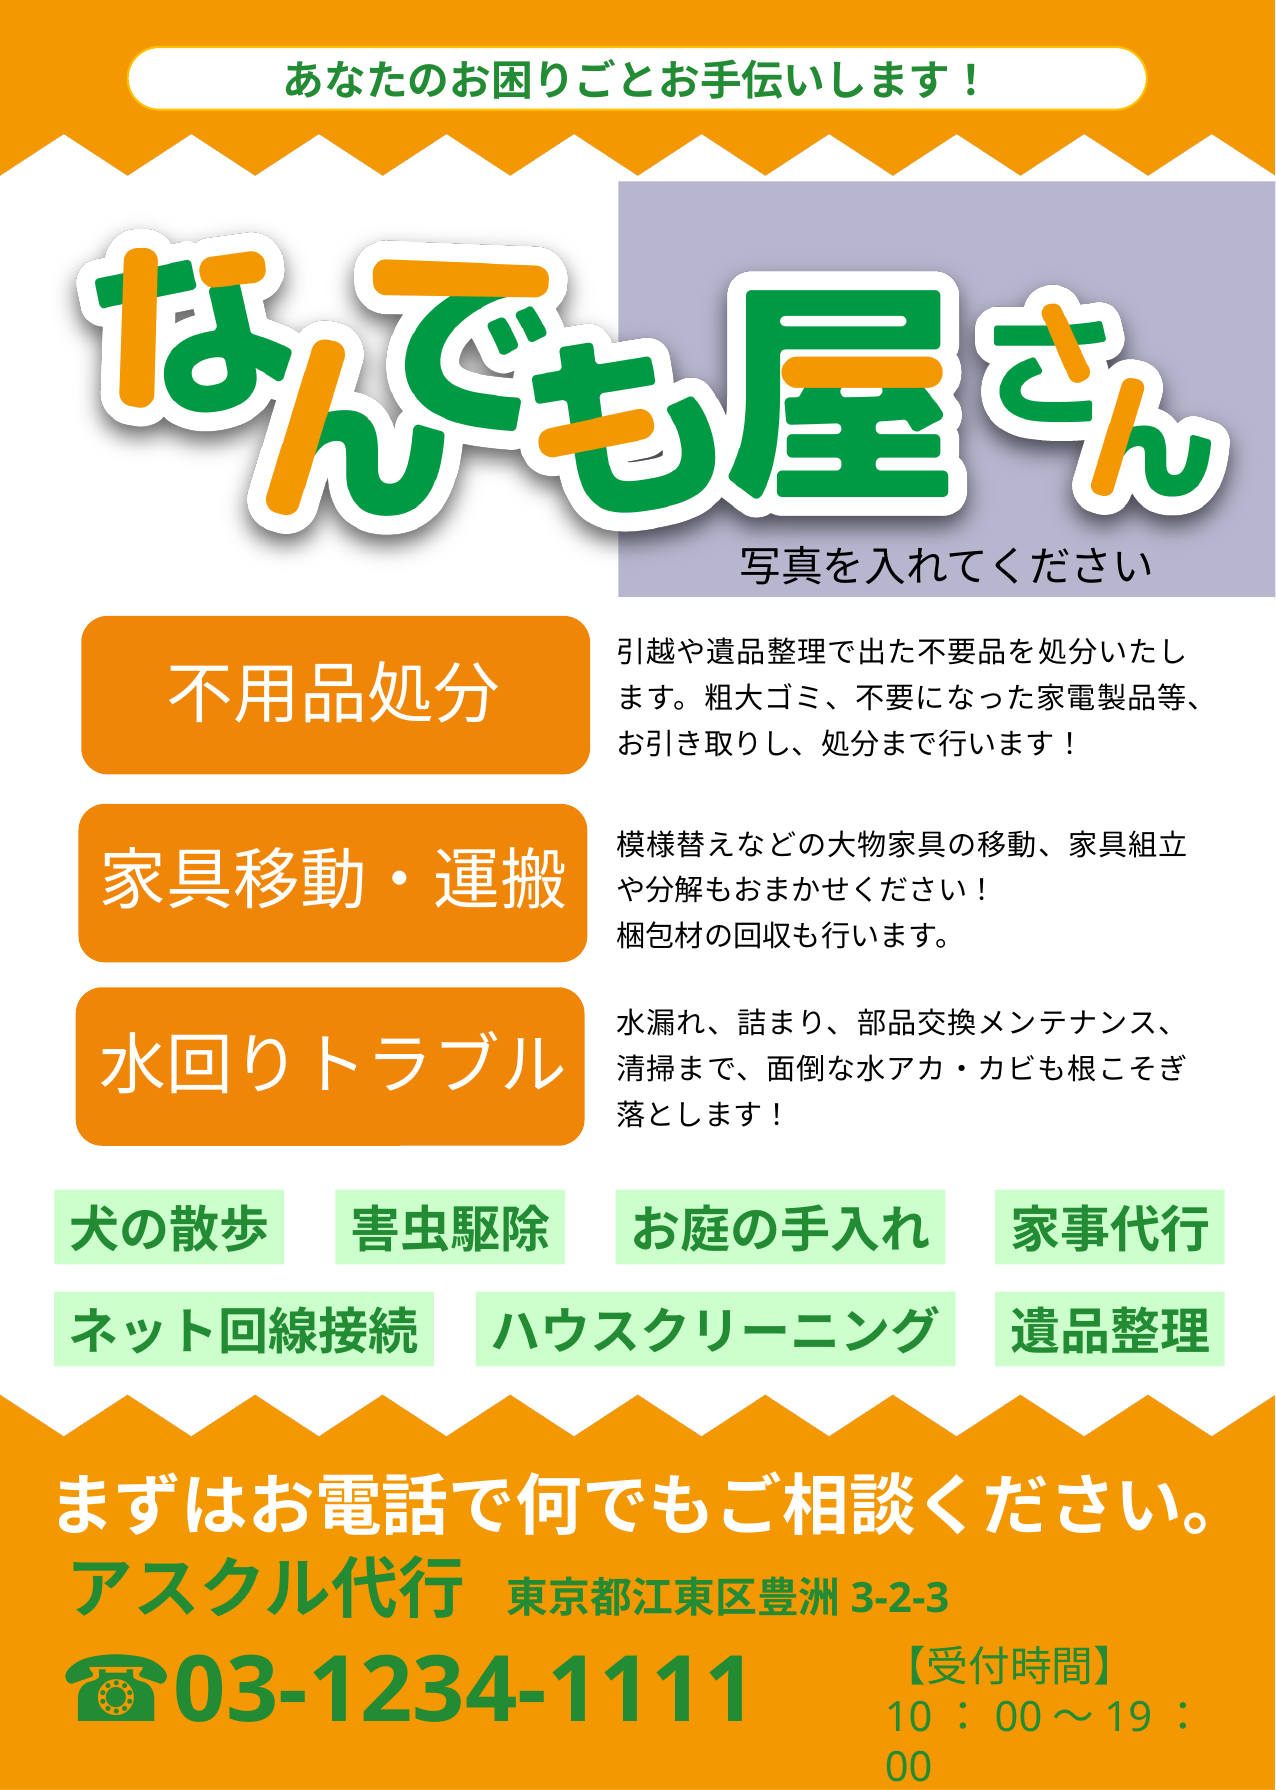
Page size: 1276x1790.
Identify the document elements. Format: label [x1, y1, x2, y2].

text_box [74, 803, 594, 963]
picture [0, 0, 1276, 1790]
text_box [74, 615, 594, 775]
text_box [74, 987, 594, 1146]
